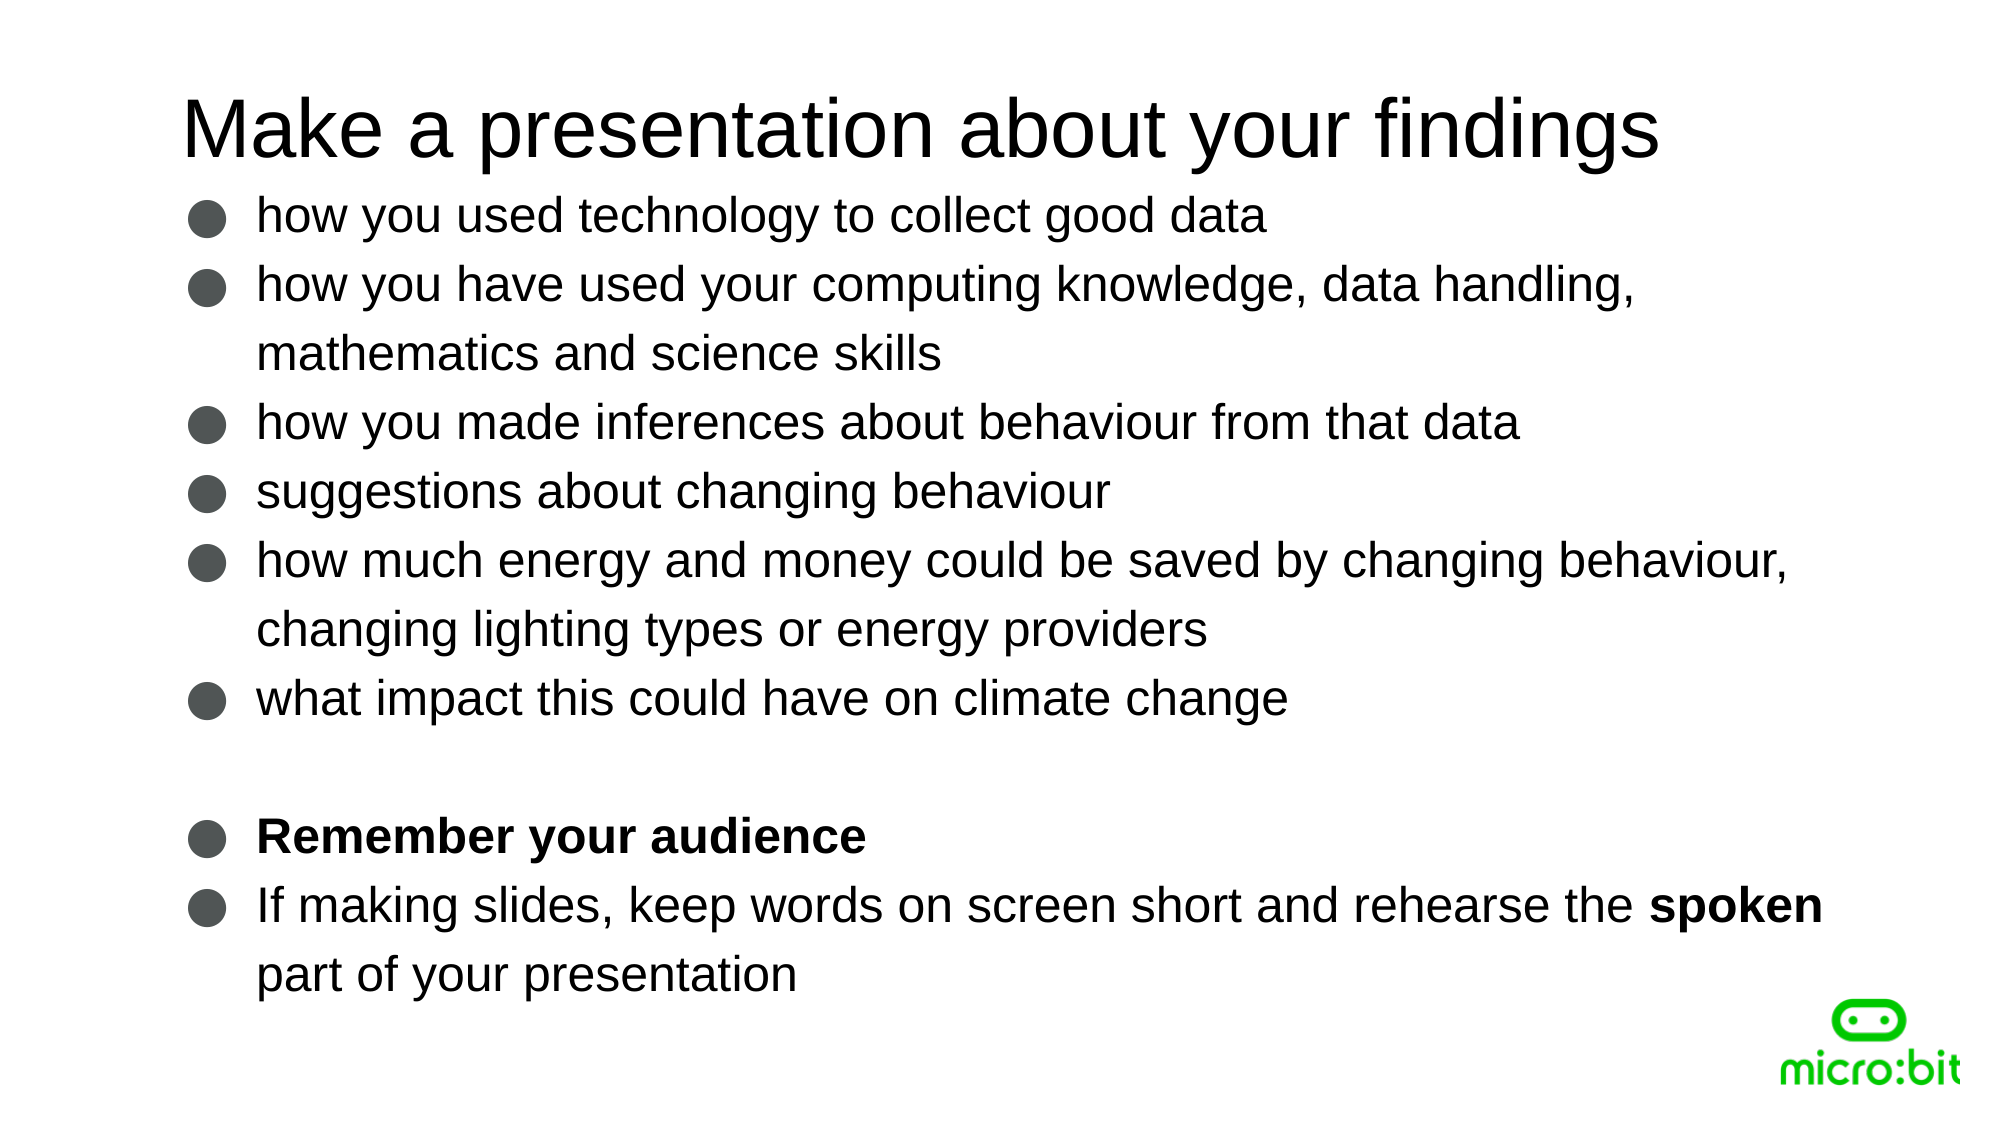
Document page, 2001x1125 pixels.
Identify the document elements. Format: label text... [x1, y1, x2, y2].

picture [1780, 998, 1960, 1086]
text_box Make a presentation about your findings how you used technology to collect good data how you have used your computing knowledge, data handling, mathematics and science skills how you made inferences about behaviour from that data suggestions about changing behaviour how much energy and money could be saved by changing behaviour, changing lighting types or energy providers what impact this could have on climate change Remember your audience If making slides, keep words on screen short and rehearse the spoken part of your presentation [166, 60, 1918, 884]
